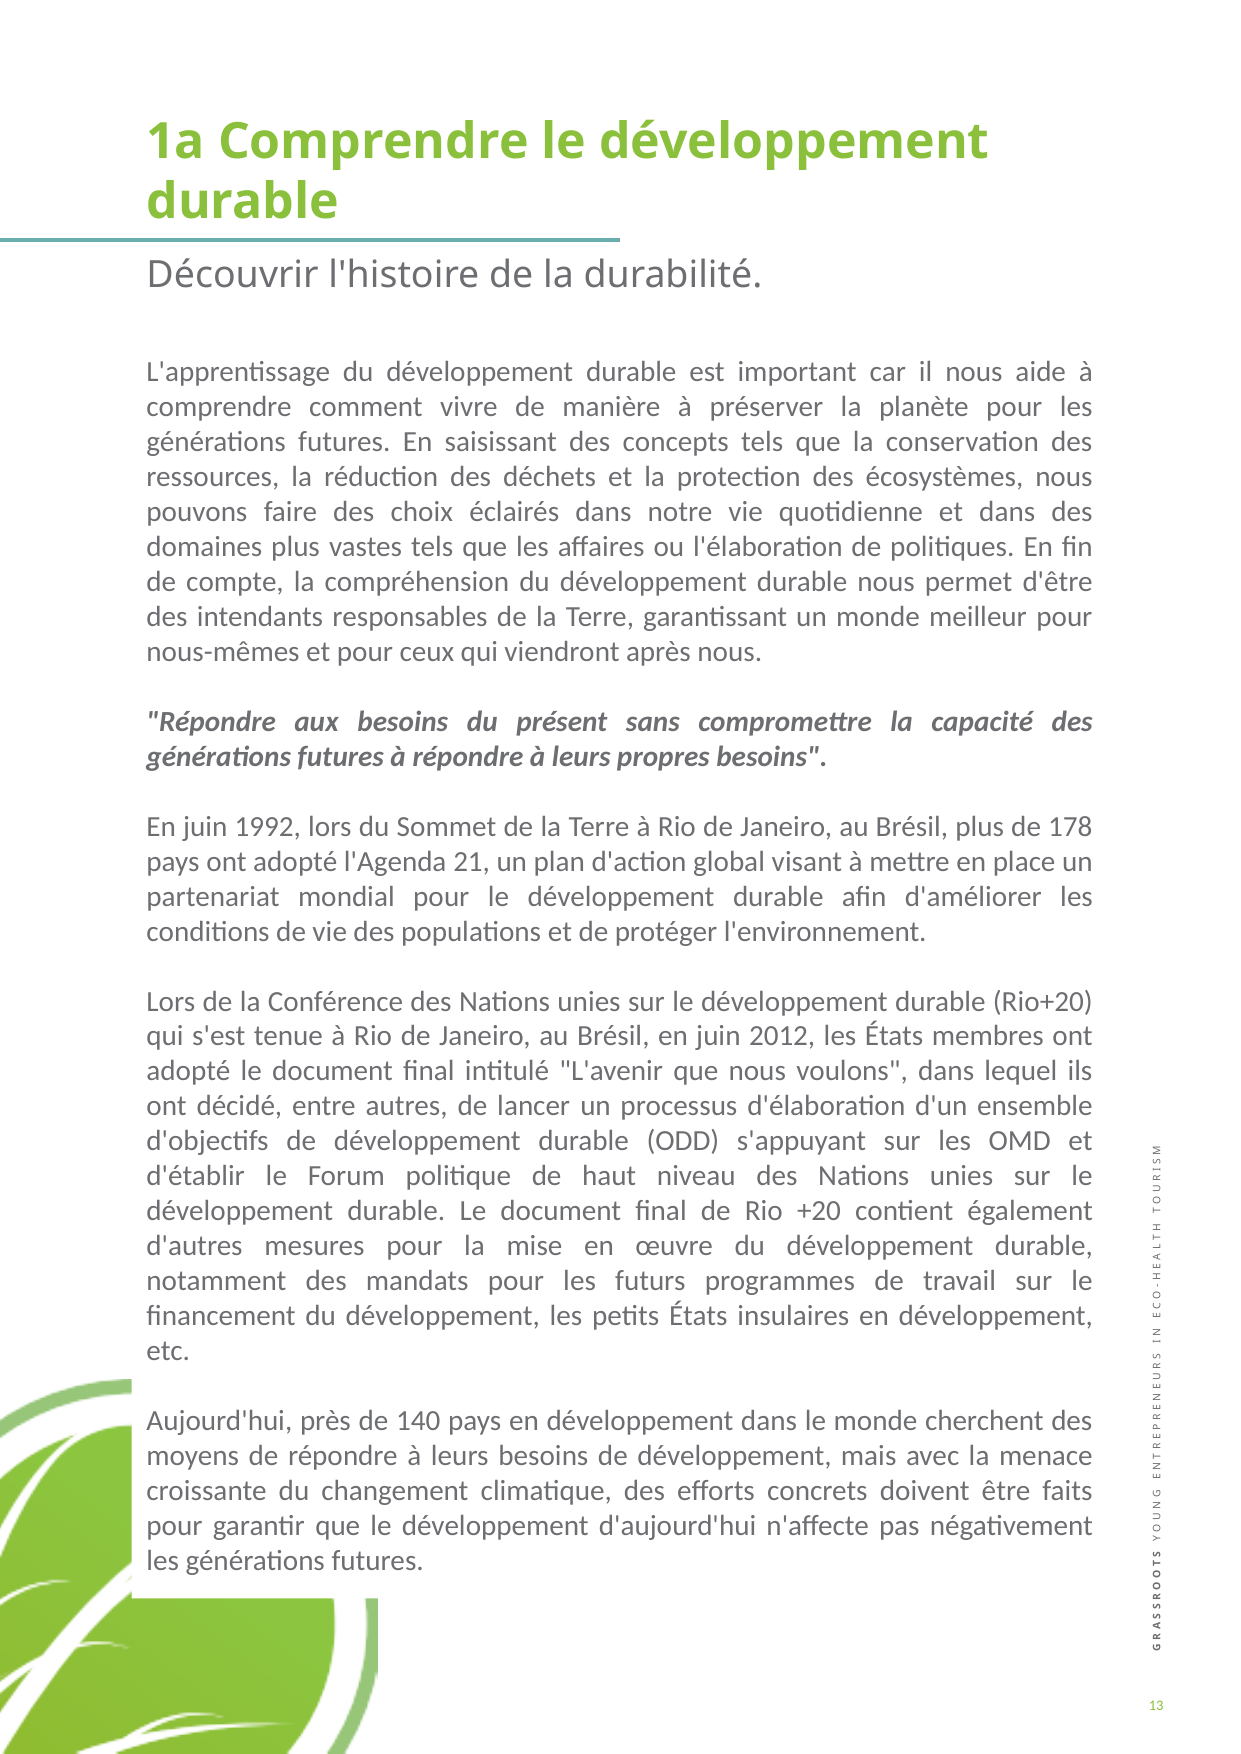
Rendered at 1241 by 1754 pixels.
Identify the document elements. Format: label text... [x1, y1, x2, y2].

list Découvrir l'histoire de la durabilité. [131, 242, 1109, 371]
slide_number 13 [1125, 1666, 1187, 1743]
list L'apprentissage du développement durable est important car il nous aide à comprendre comment vivre de manière à préserver la planète pour les générations futures. En saisissant des concepts tels que la conservation des ressources, la réduction des déchets et la protection des écosystèmes, nous pouvons faire des choix éclairés dans notre vie quotidienne et dans des domaines plus vastes tels que les affaires ou l'élaboration de politiques. En fin de compte, la compréhension du développement durable nous permet d'être des intendants responsables de la Terre, garantissant un monde meilleur pour nous-mêmes et pour ceux qui viendront après nous. "Répondre aux besoins du présent sans compromettre la capacité des générations futures à répondre à leurs propres besoins". En juin 1992, lors du Sommet de la Terre à Rio de Janeiro, au Brésil, plus de 178 pays ont adopté l'Agenda 21, un plan d'action global visant à mettre en place un partenariat mondial pour le développement durable afin d'améliorer les conditions de vie des populations et de protéger l'environnement. Lors de la Conférence des Nations unies sur le développement durable (Rio+20) qui s'est tenue à Rio de Janeiro, au Brésil, en juin 2012, les États membres ont adopté le document final intitulé "L'avenir que nous voulons", dans lequel ils ont décidé, entre autres, de lancer un processus d'élaboration d'un ensemble d'objectifs de développement durable (ODD) s'appuyant sur les OMD et d'établir le Forum politique de haut niveau des Nations unies sur le développement durable. Le document final de Rio +20 contient également d'autres mesures pour la mise en œuvre du développement durable, notamment des mandats pour les futurs programmes de travail sur le financement du développement, les petits États insulaires en développement, etc. Aujourd'hui, près de 140 pays en développement dans le monde cherchent des moyens de répondre à leurs besoins de développement, mais avec la menace croissante du changement climatique, des efforts concrets doivent être faits pour garantir que le développement d'aujourd'hui n'affecte pas négativement les générations futures. [131, 371, 1109, 1599]
list 1a Comprendre le développement durable [131, 100, 1109, 210]
